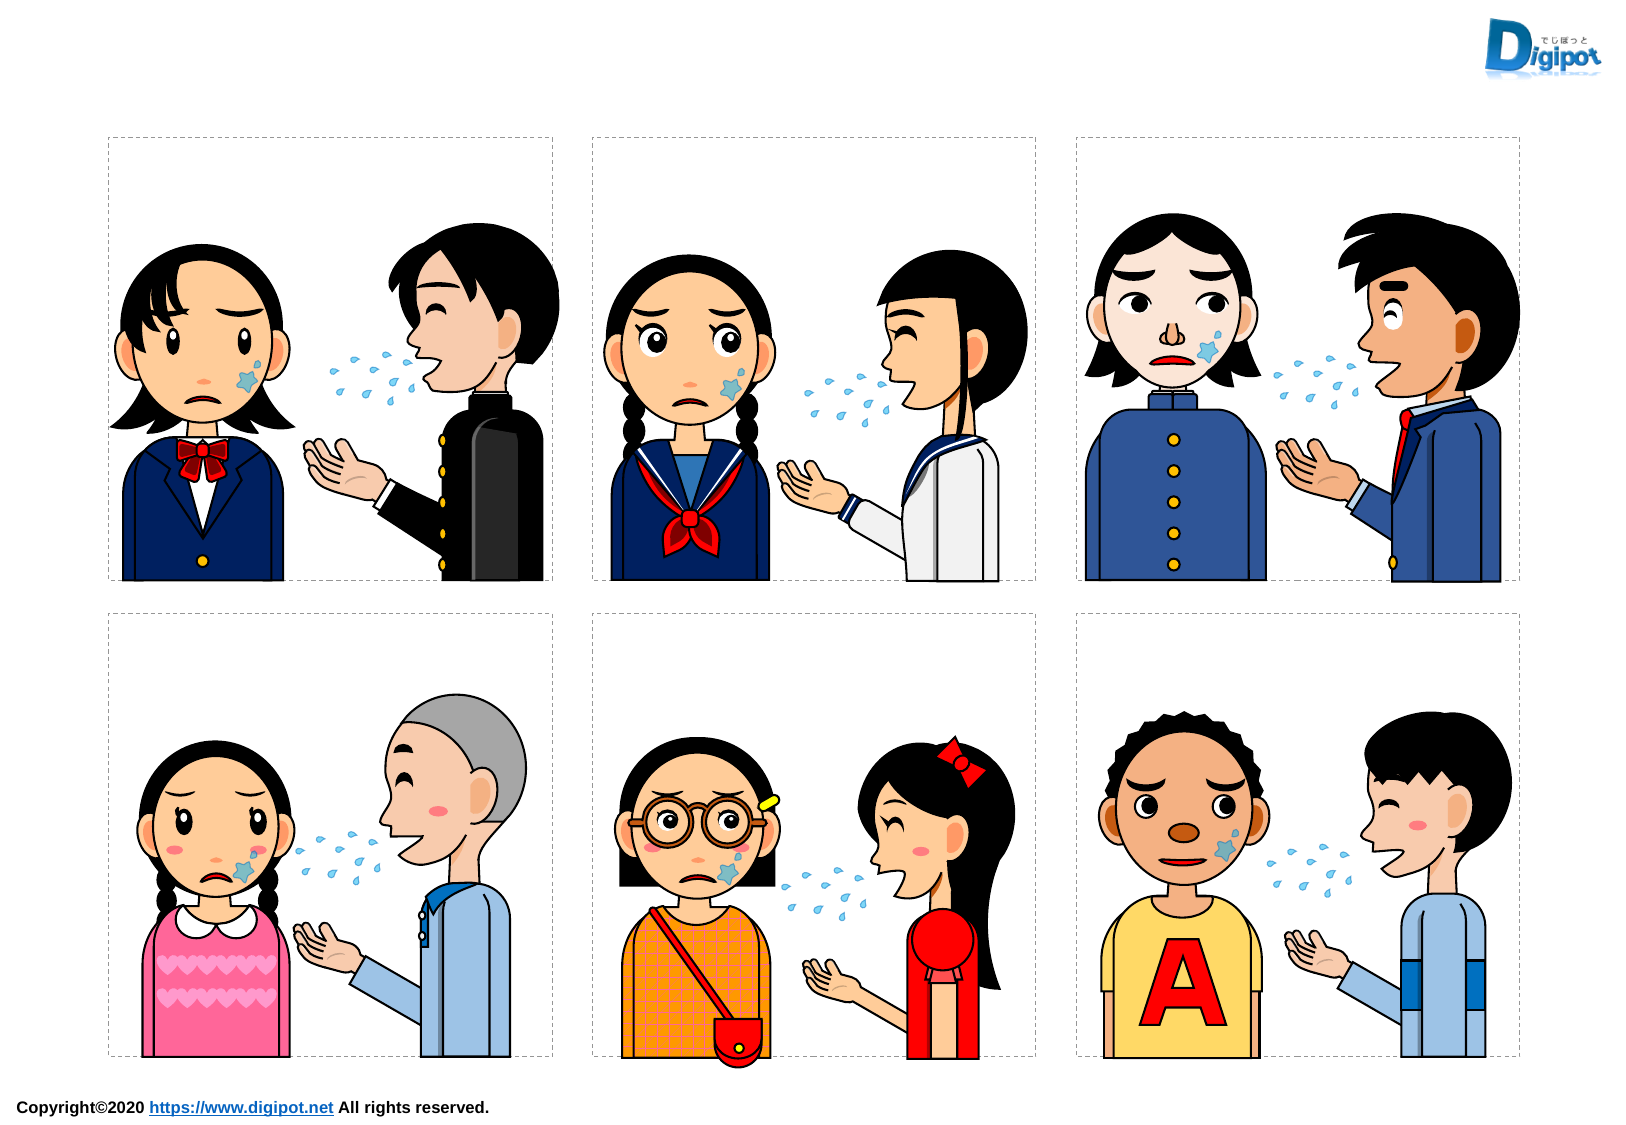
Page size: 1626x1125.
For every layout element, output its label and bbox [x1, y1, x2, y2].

picture [1485, 18, 1602, 82]
text_box [604, 250, 1028, 582]
text_box [1085, 214, 1519, 582]
text_box [138, 694, 526, 1057]
text_box [1099, 712, 1511, 1059]
text_box [615, 738, 1015, 1068]
text_box [111, 214, 558, 581]
